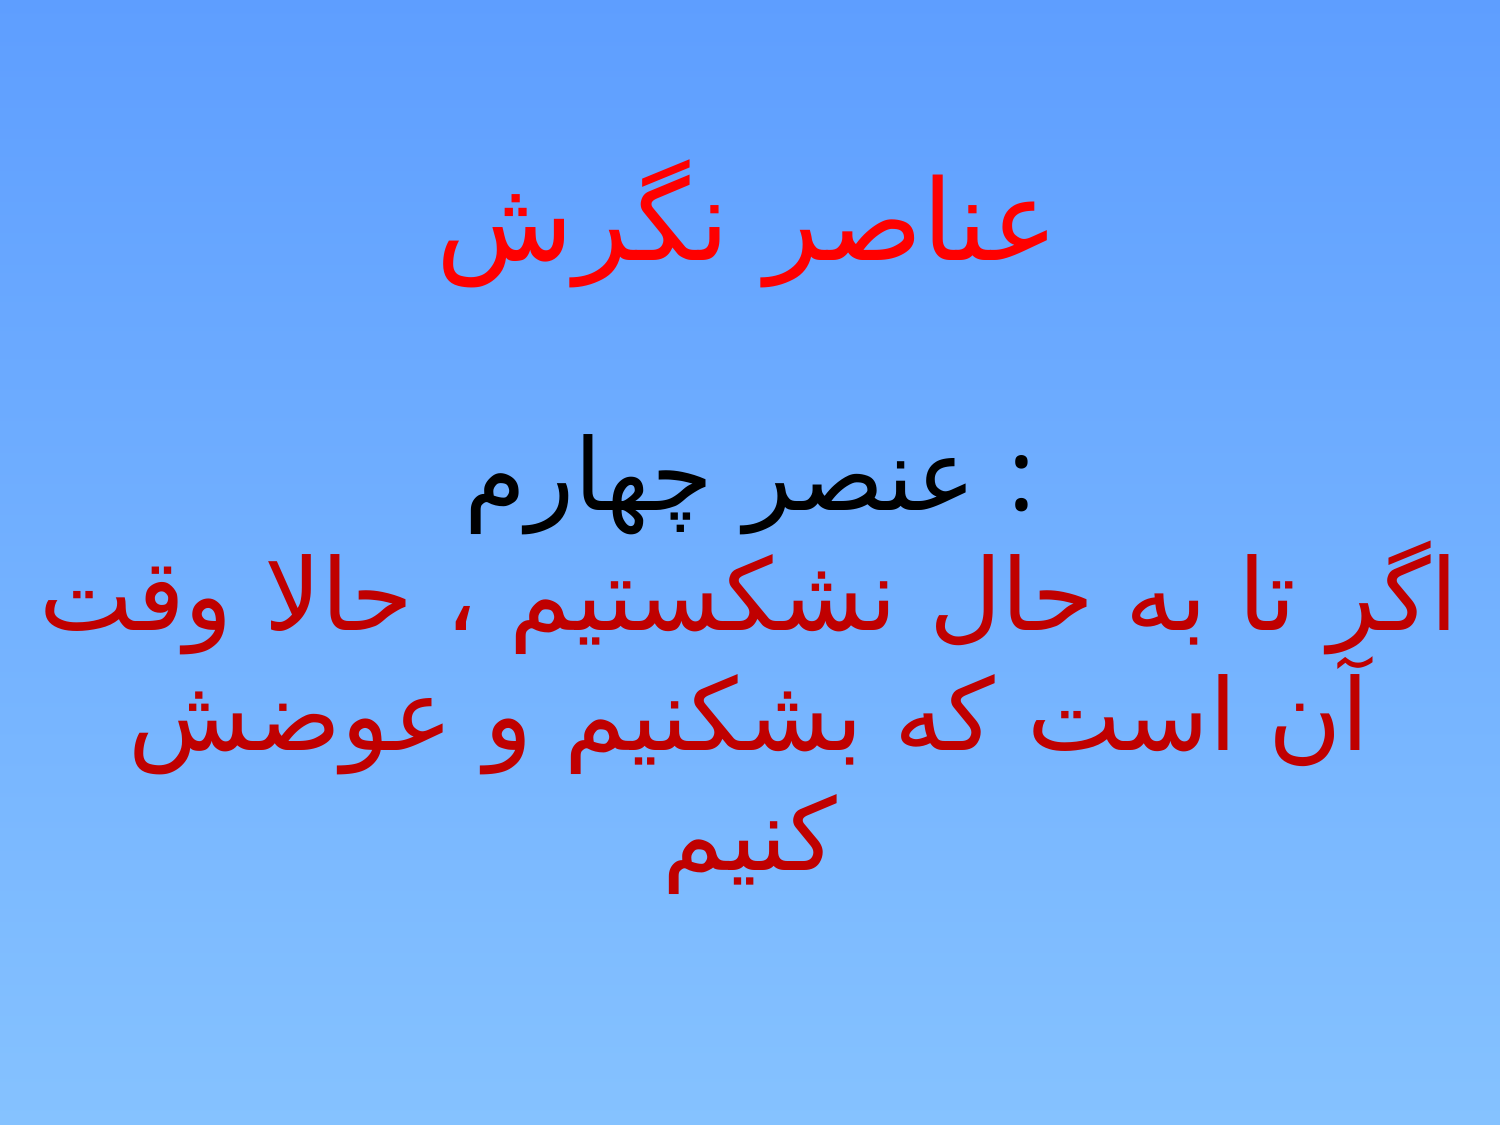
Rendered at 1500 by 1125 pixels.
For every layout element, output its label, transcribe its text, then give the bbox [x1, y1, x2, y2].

text_box عناصر نگرش [422, 140, 1073, 291]
text_box عنصر چهارم : اگر تا به حال نشکستیم ، حالا وقت آن است که بشکنیم و عوضش کنیم [23, 282, 1477, 898]
